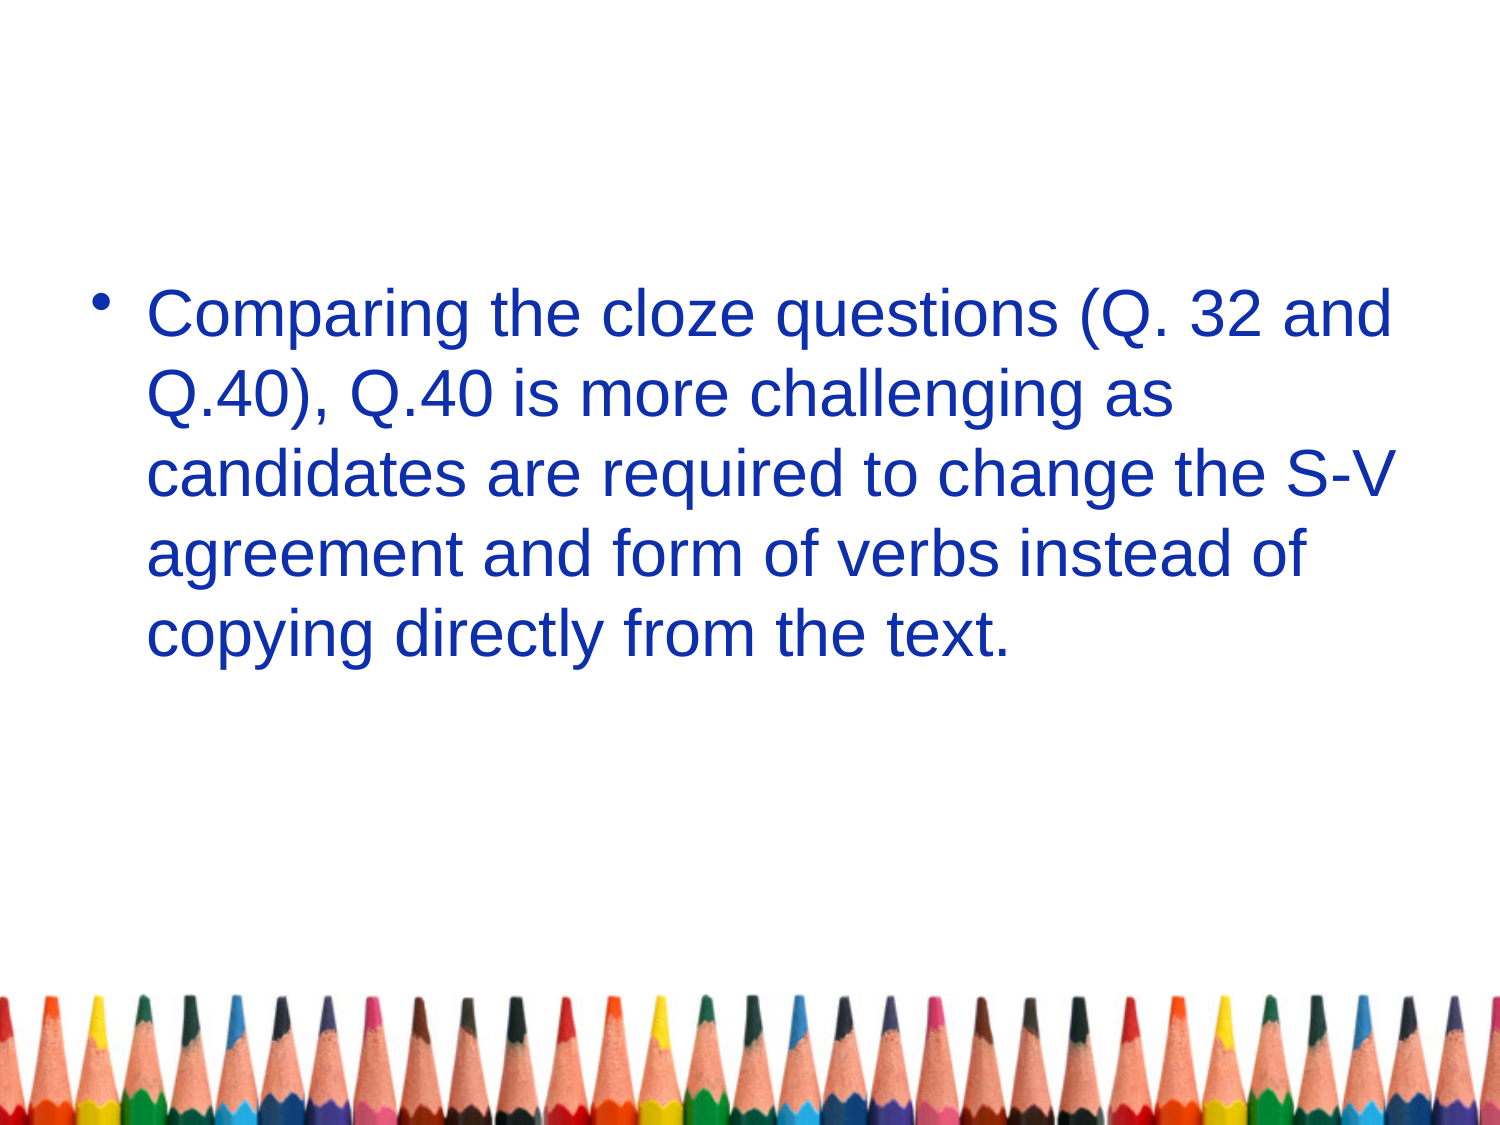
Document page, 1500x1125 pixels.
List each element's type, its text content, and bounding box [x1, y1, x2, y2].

picture [0, 0, 1500, 1125]
list Comparing the cloze questions (Q. 32 and Q.40), Q.40 is more challenging as candidates are required to change the S-V agreement and form of verbs instead of copying directly from the text. [75, 262, 1425, 1005]
